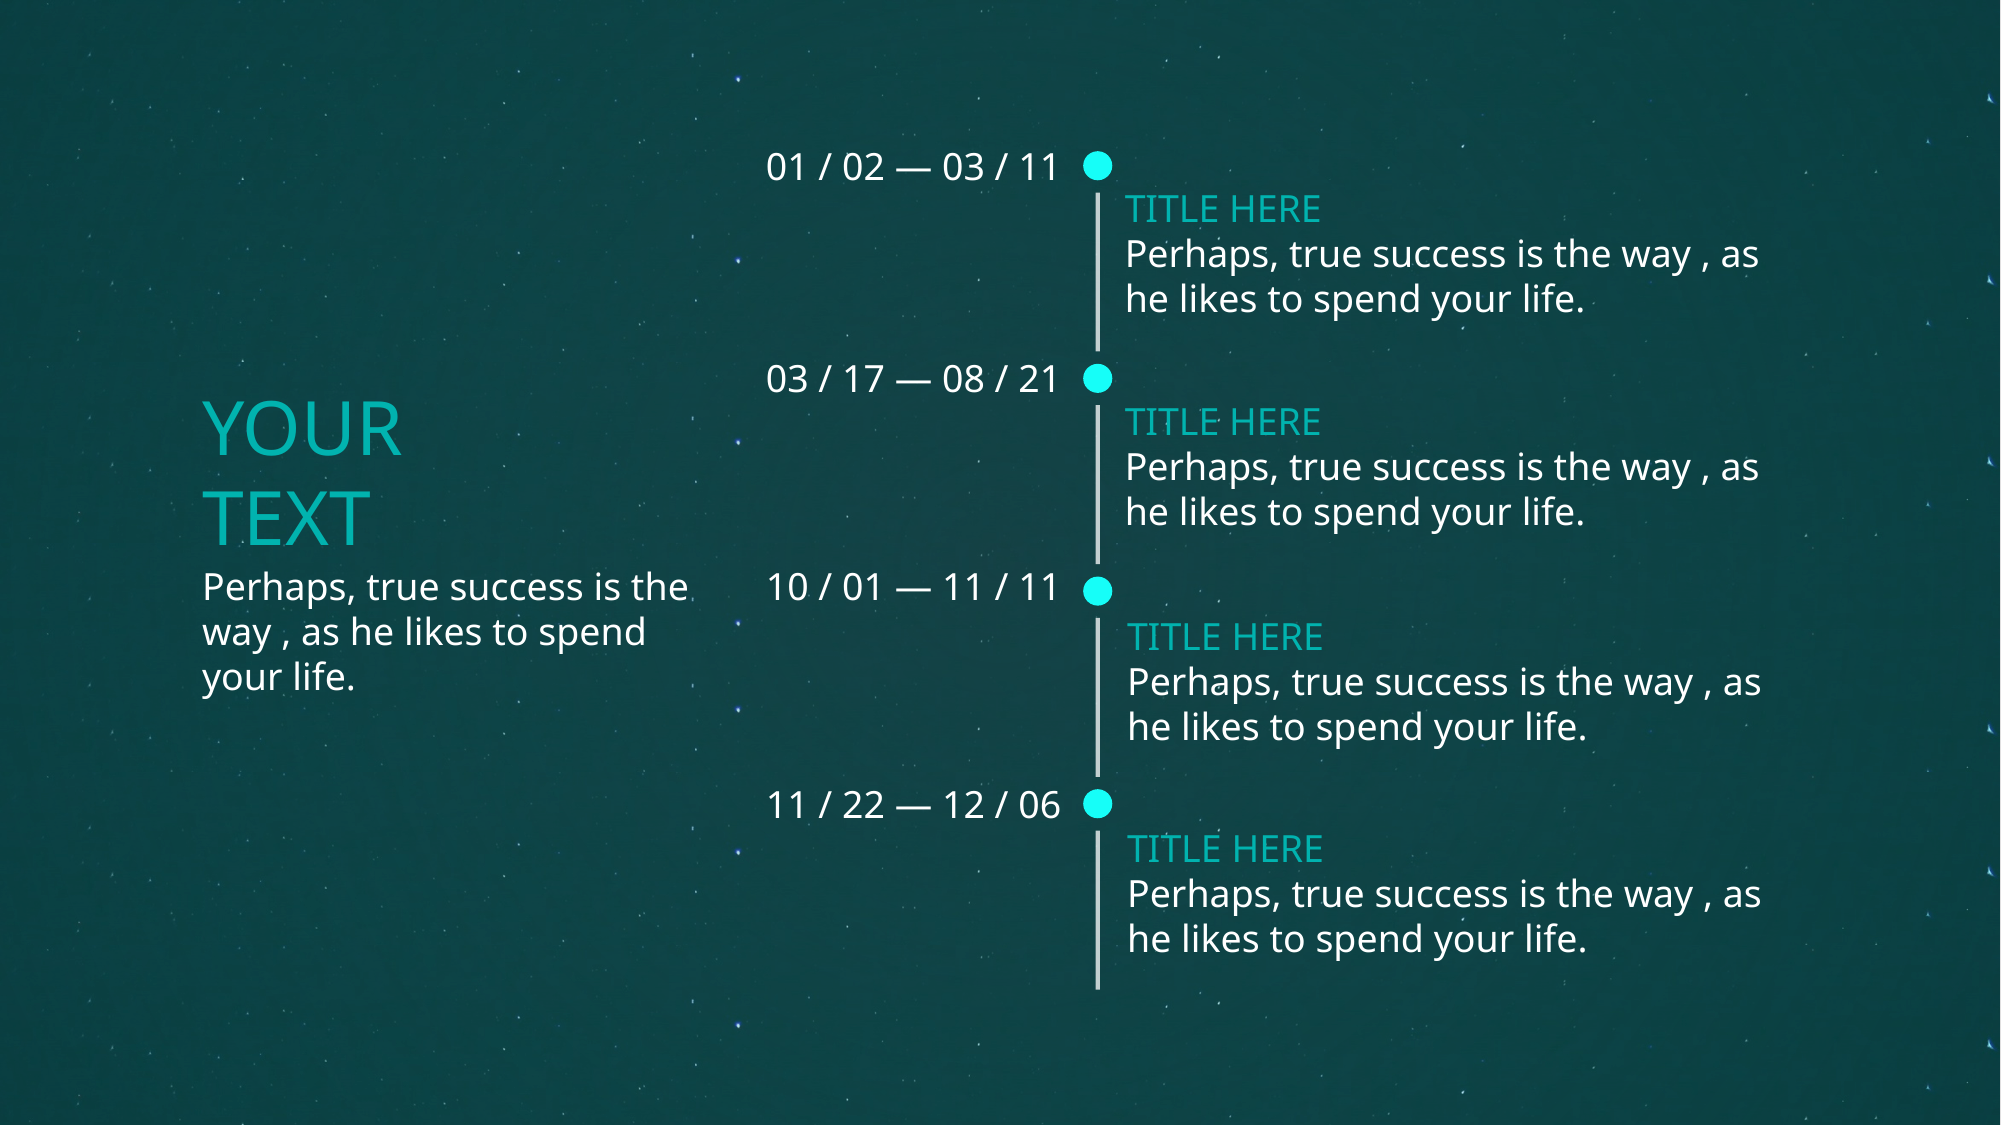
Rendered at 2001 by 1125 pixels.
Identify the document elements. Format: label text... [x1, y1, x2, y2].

text_box TITLE HERE Perhaps, true success is the way , as he likes to spend your life. [1112, 817, 1813, 968]
text_box [1082, 575, 1114, 607]
text_box TITLE HERE Perhaps, true success is the way , as he likes to spend your life. [1112, 605, 1813, 756]
text_box [1082, 150, 1114, 182]
text_box 10 / 01 — 11 / 11 [744, 555, 1077, 616]
text_box 01 / 02 — 03 / 11 [744, 135, 1077, 196]
text_box TITLE HERE Perhaps, true success is the way , as he likes to spend your life. [1110, 178, 1811, 328]
text_box YOUR TEXT [187, 372, 520, 555]
text_box [1082, 362, 1114, 394]
text_box Perhaps, true success is the way , as he likes to spend your life. [187, 555, 709, 751]
text_box 03 / 17 — 08 / 21 [744, 348, 1077, 408]
text_box TITLE HERE Perhaps, true success is the way , as he likes to spend your life. [1110, 390, 1811, 541]
text_box [1082, 788, 1114, 820]
text_box [0, 0, 2000, 1125]
text_box 11 / 22 — 12 / 06 [744, 773, 1077, 834]
